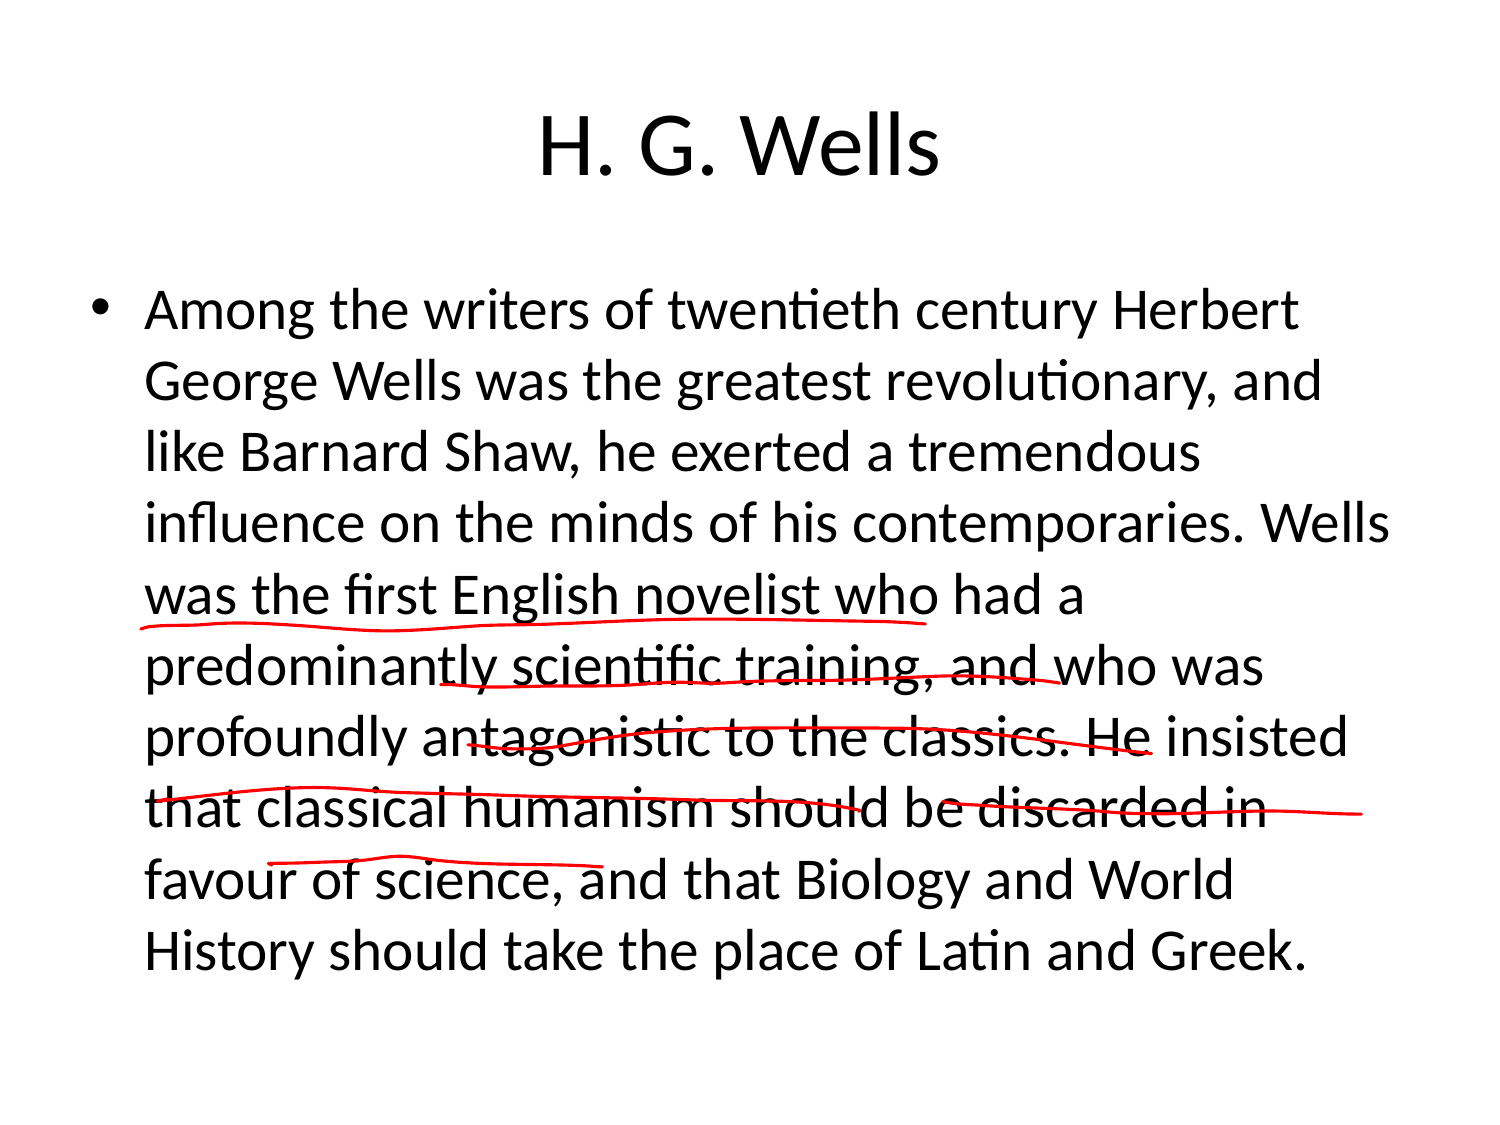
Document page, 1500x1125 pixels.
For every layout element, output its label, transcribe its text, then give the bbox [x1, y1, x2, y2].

title H. G. Wells [75, 45, 1425, 233]
list Among the writers of twentieth century Herbert George Wells was the greatest revolutionary, and like Barnard Shaw, he exerted a tremendous influence on the minds of his contemporaries. Wells was the first English novelist who had a predominantly scientific training, and who was profoundly antagonistic to the classics. He insisted that classical humanism should be discarded in favour of science, and that Biology and World History should take the place of Latin and Greek. [75, 262, 1425, 1005]
